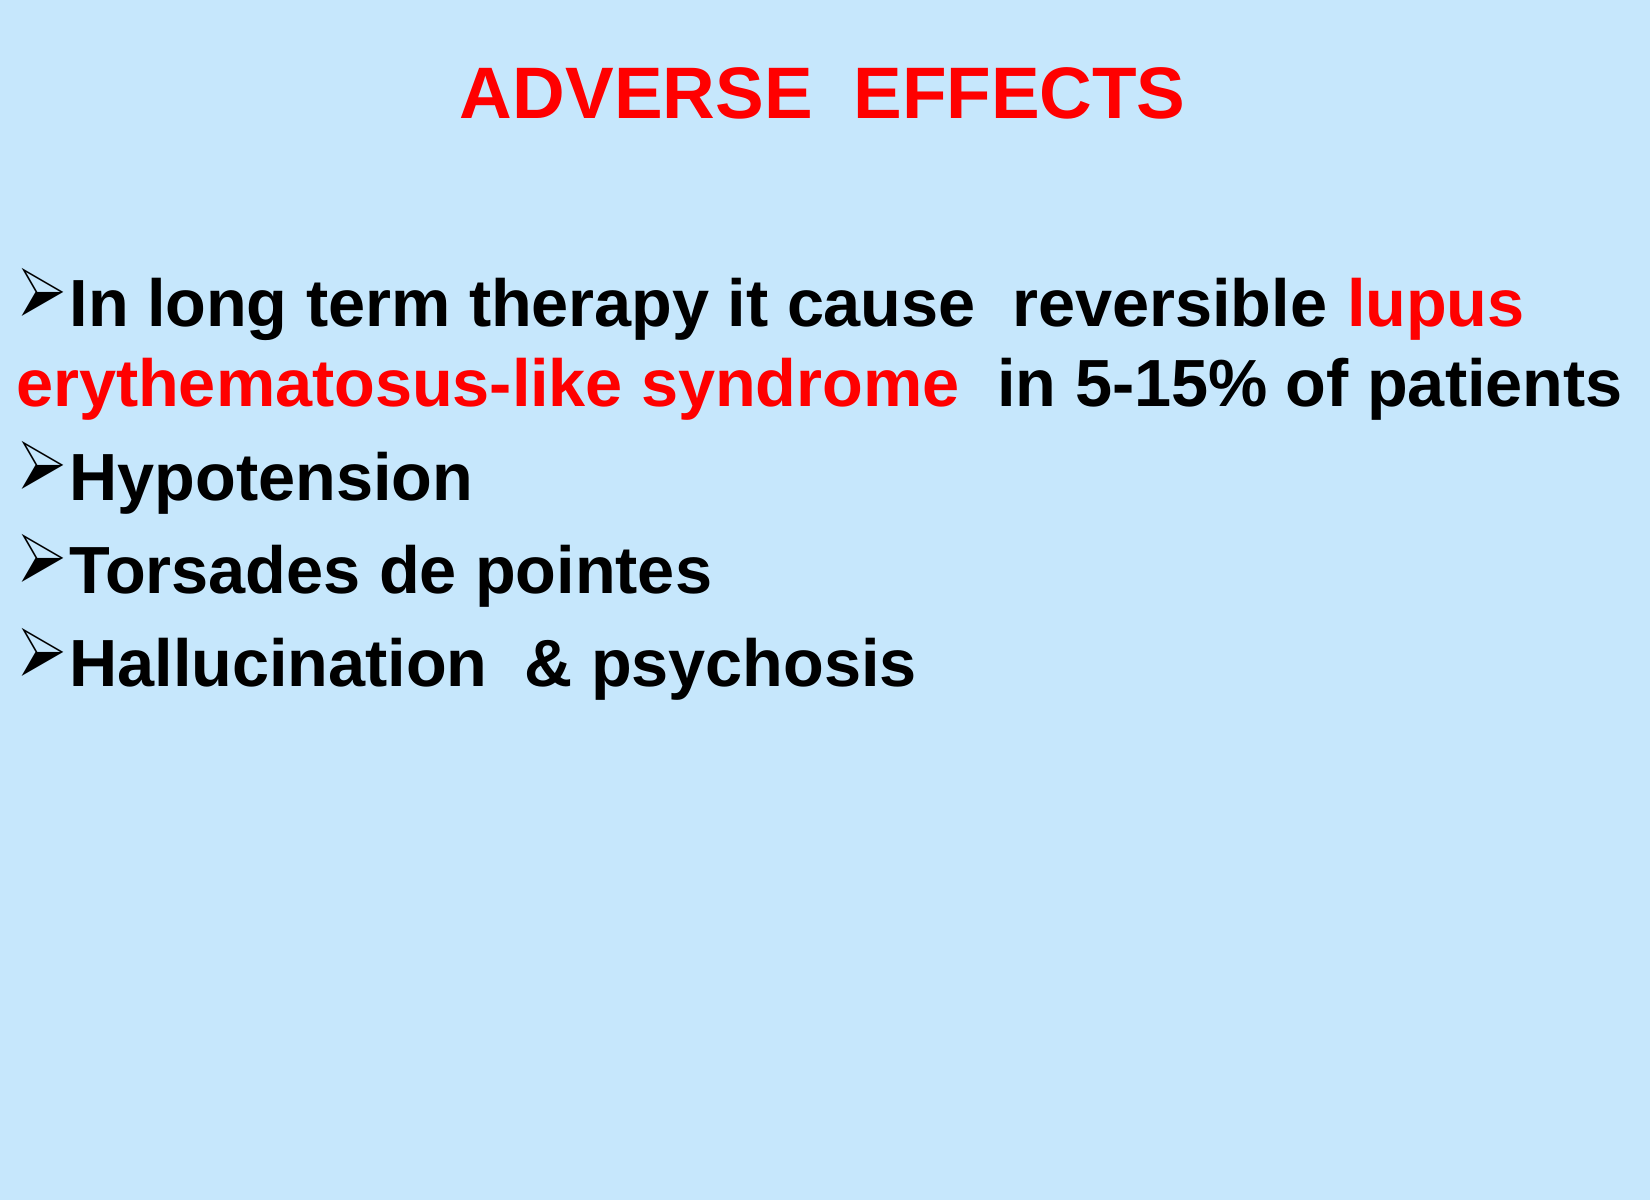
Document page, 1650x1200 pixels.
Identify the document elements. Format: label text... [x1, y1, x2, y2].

subtitle ADVERSE EFFECTS In long term therapy it cause reversible lupus erythematosus-like syndrome in 5-15% of patients Hypotension Torsades de pointes Hallucination & psychosis [0, 37, 1650, 1200]
